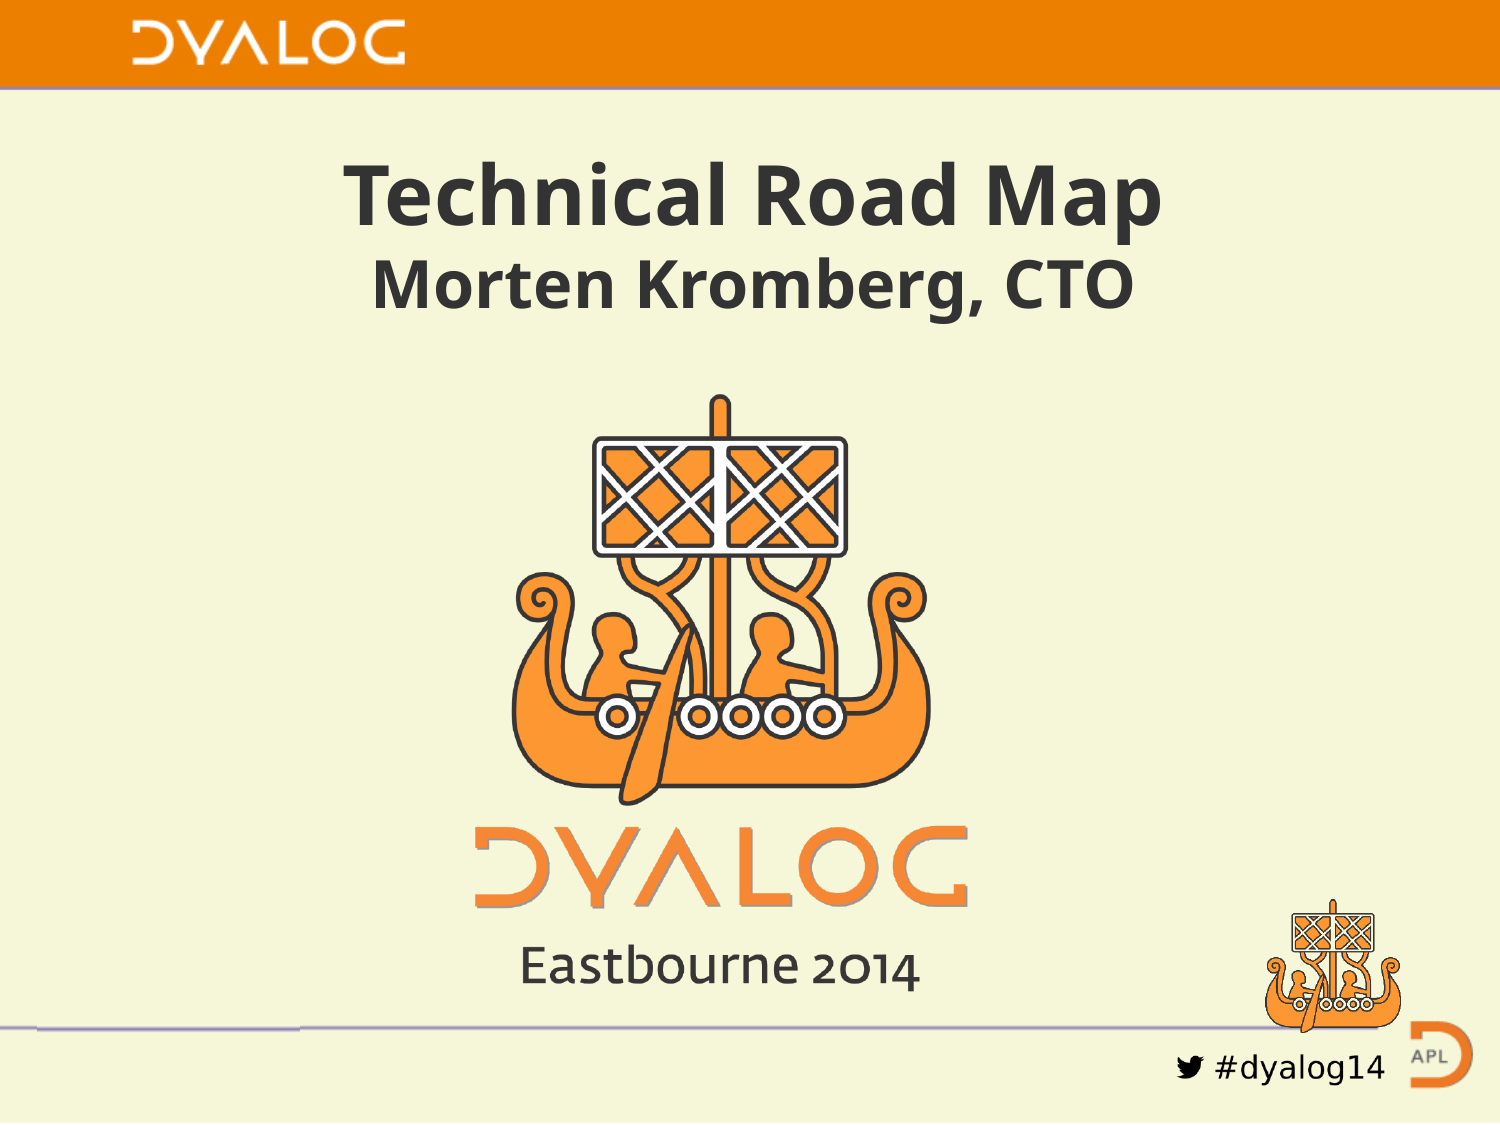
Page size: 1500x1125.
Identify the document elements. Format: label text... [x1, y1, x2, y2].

picture [0, 0, 1500, 1123]
text_box Technical Road Map Morten Kromberg, CTO [106, 101, 1401, 363]
